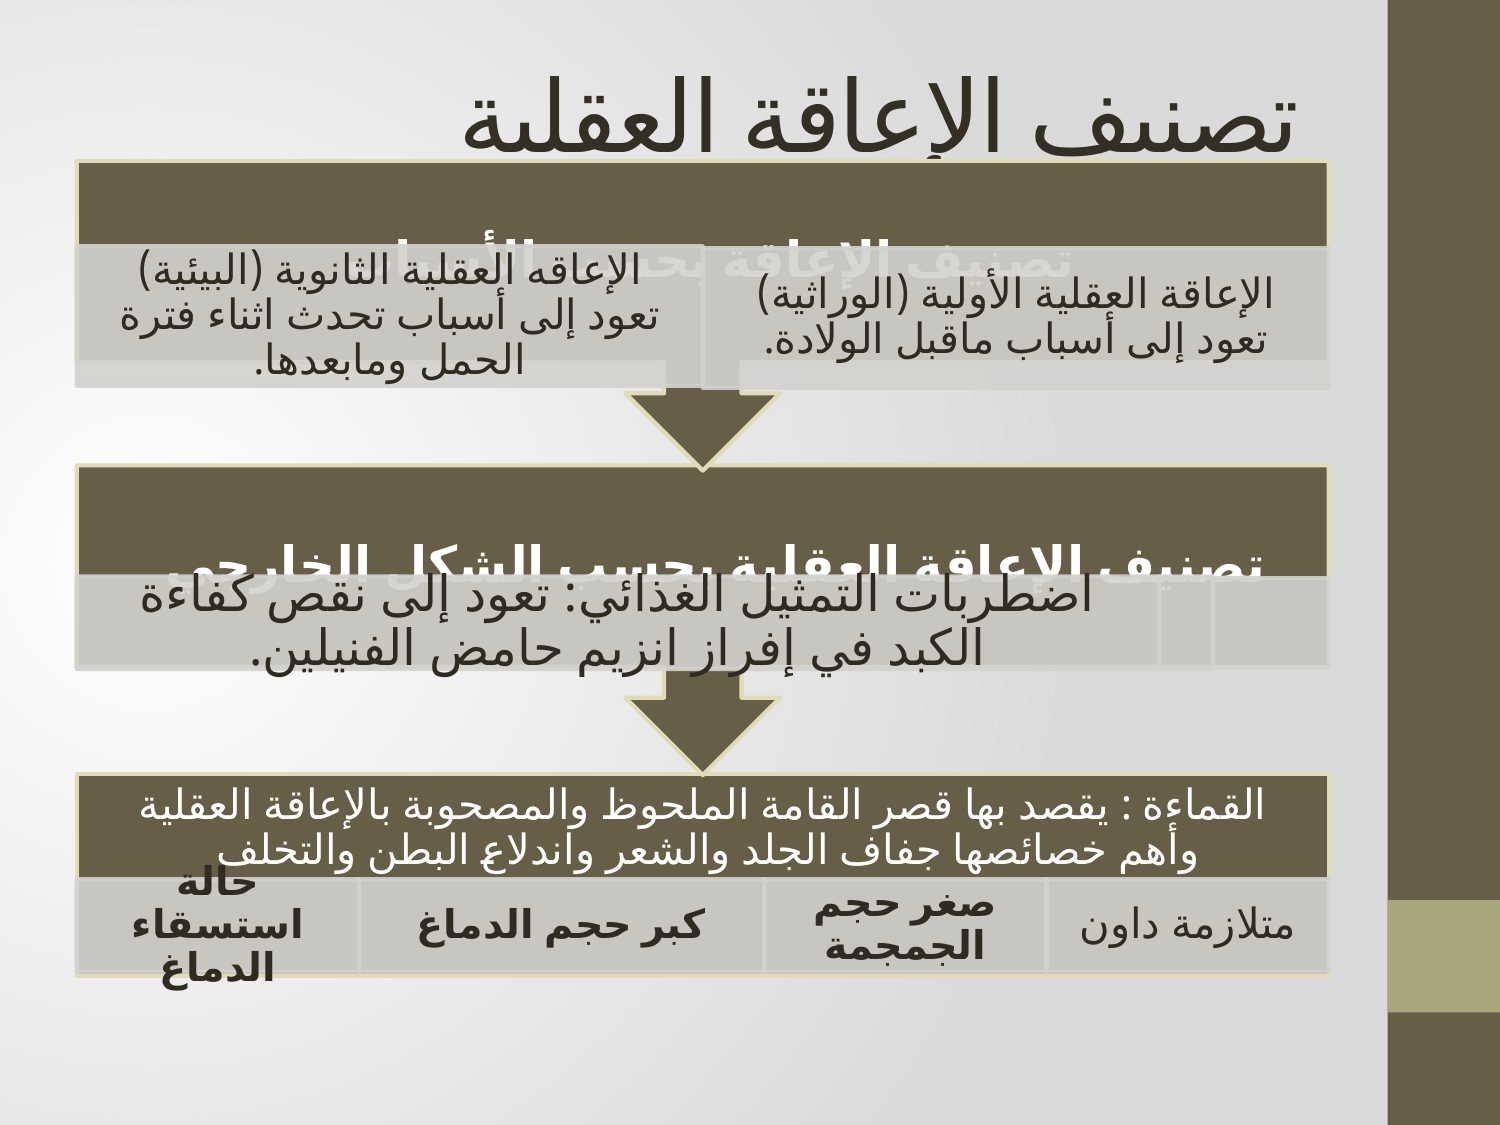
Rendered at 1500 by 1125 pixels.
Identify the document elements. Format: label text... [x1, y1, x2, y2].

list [76, 160, 1330, 977]
title تصنيف الإعاقة العقلية [64, 19, 1315, 207]
